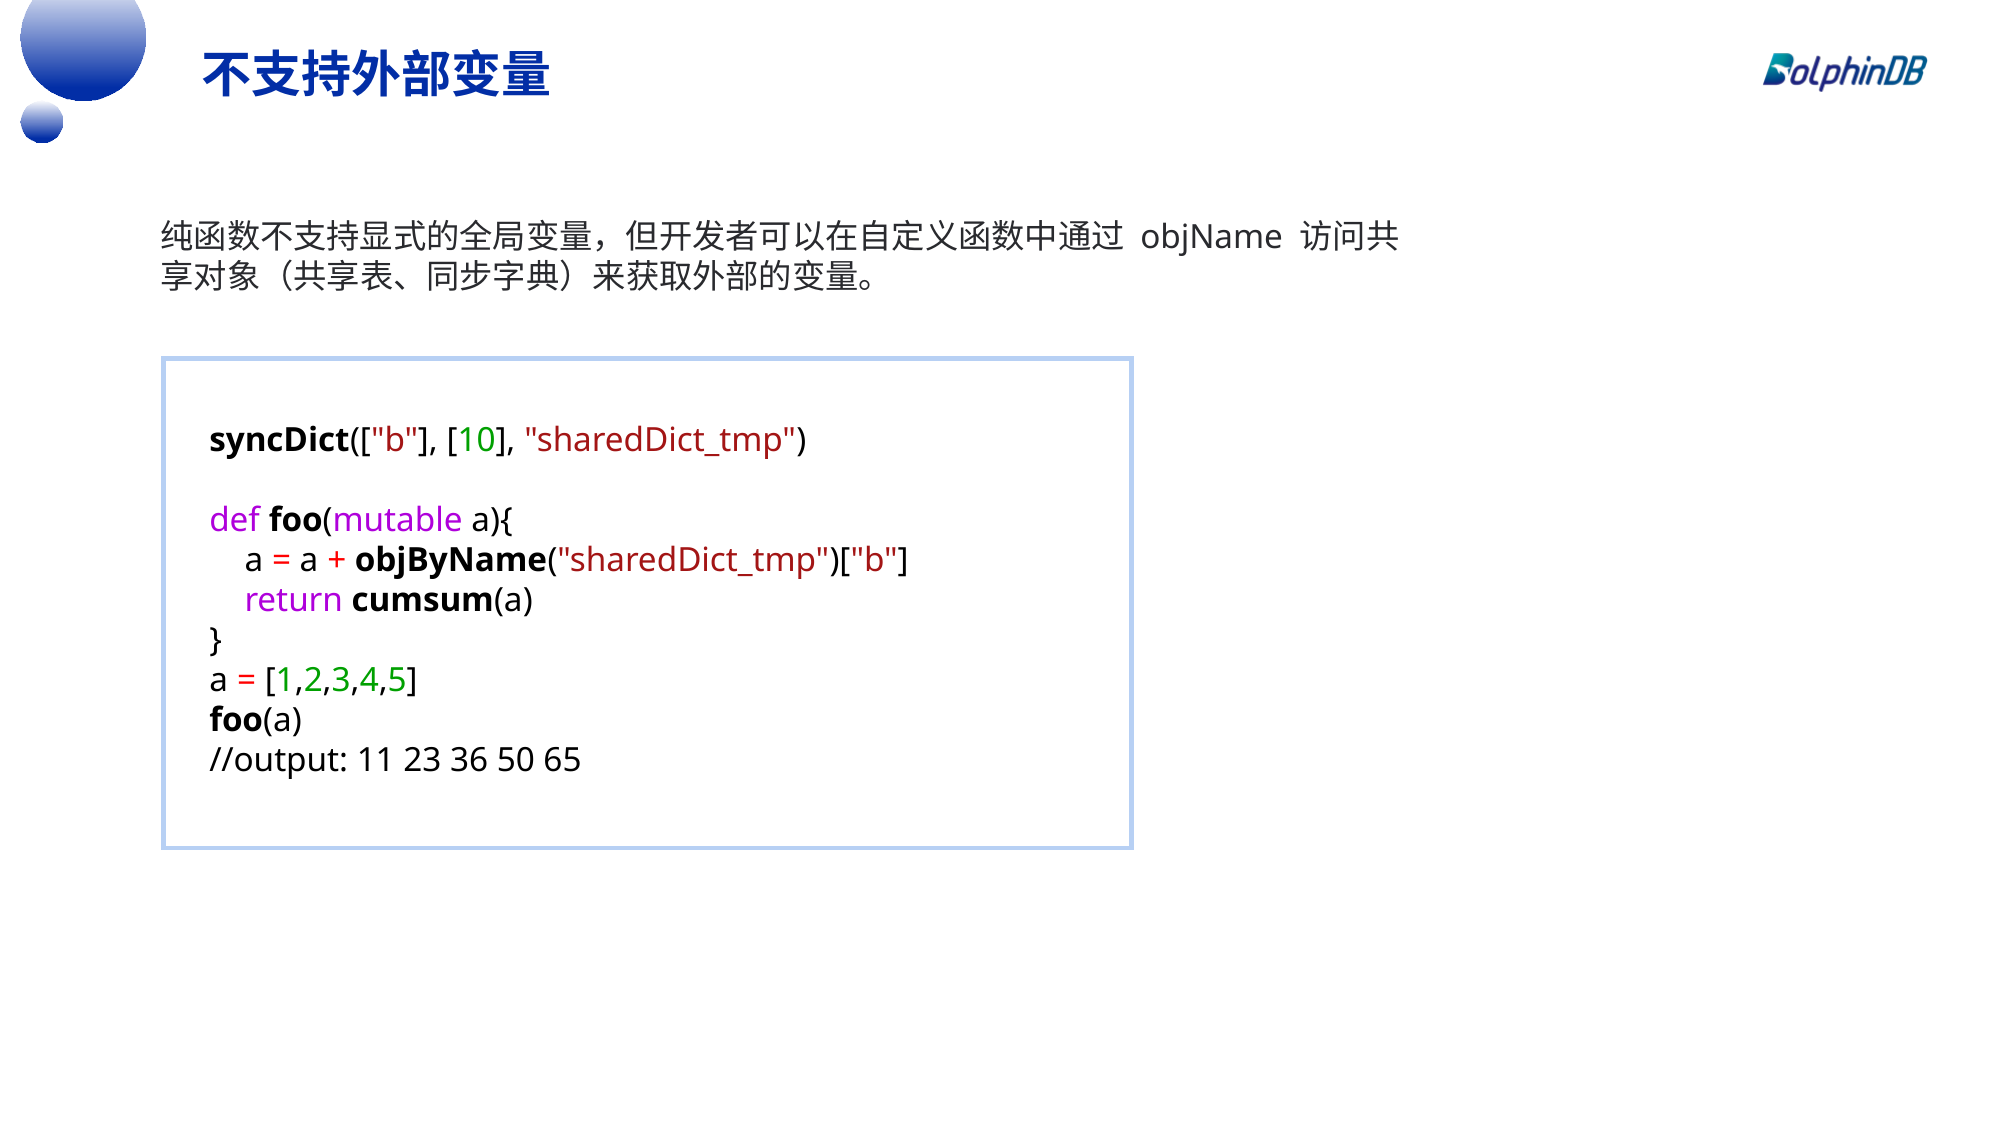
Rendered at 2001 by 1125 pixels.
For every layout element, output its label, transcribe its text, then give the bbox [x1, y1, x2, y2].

text_box 纯函数不支持显式的全局变量，但开发者可以在自定义函数中通过 objName 访问共享对象（共享表、同步字典）来获取外部的变量。 [145, 207, 1430, 303]
text_box 不支持外部变量 [163, 35, 1545, 110]
picture [1755, 47, 1929, 93]
text_box [19, 99, 64, 144]
text_box [19, 0, 147, 102]
text_box [162, 358, 1132, 849]
